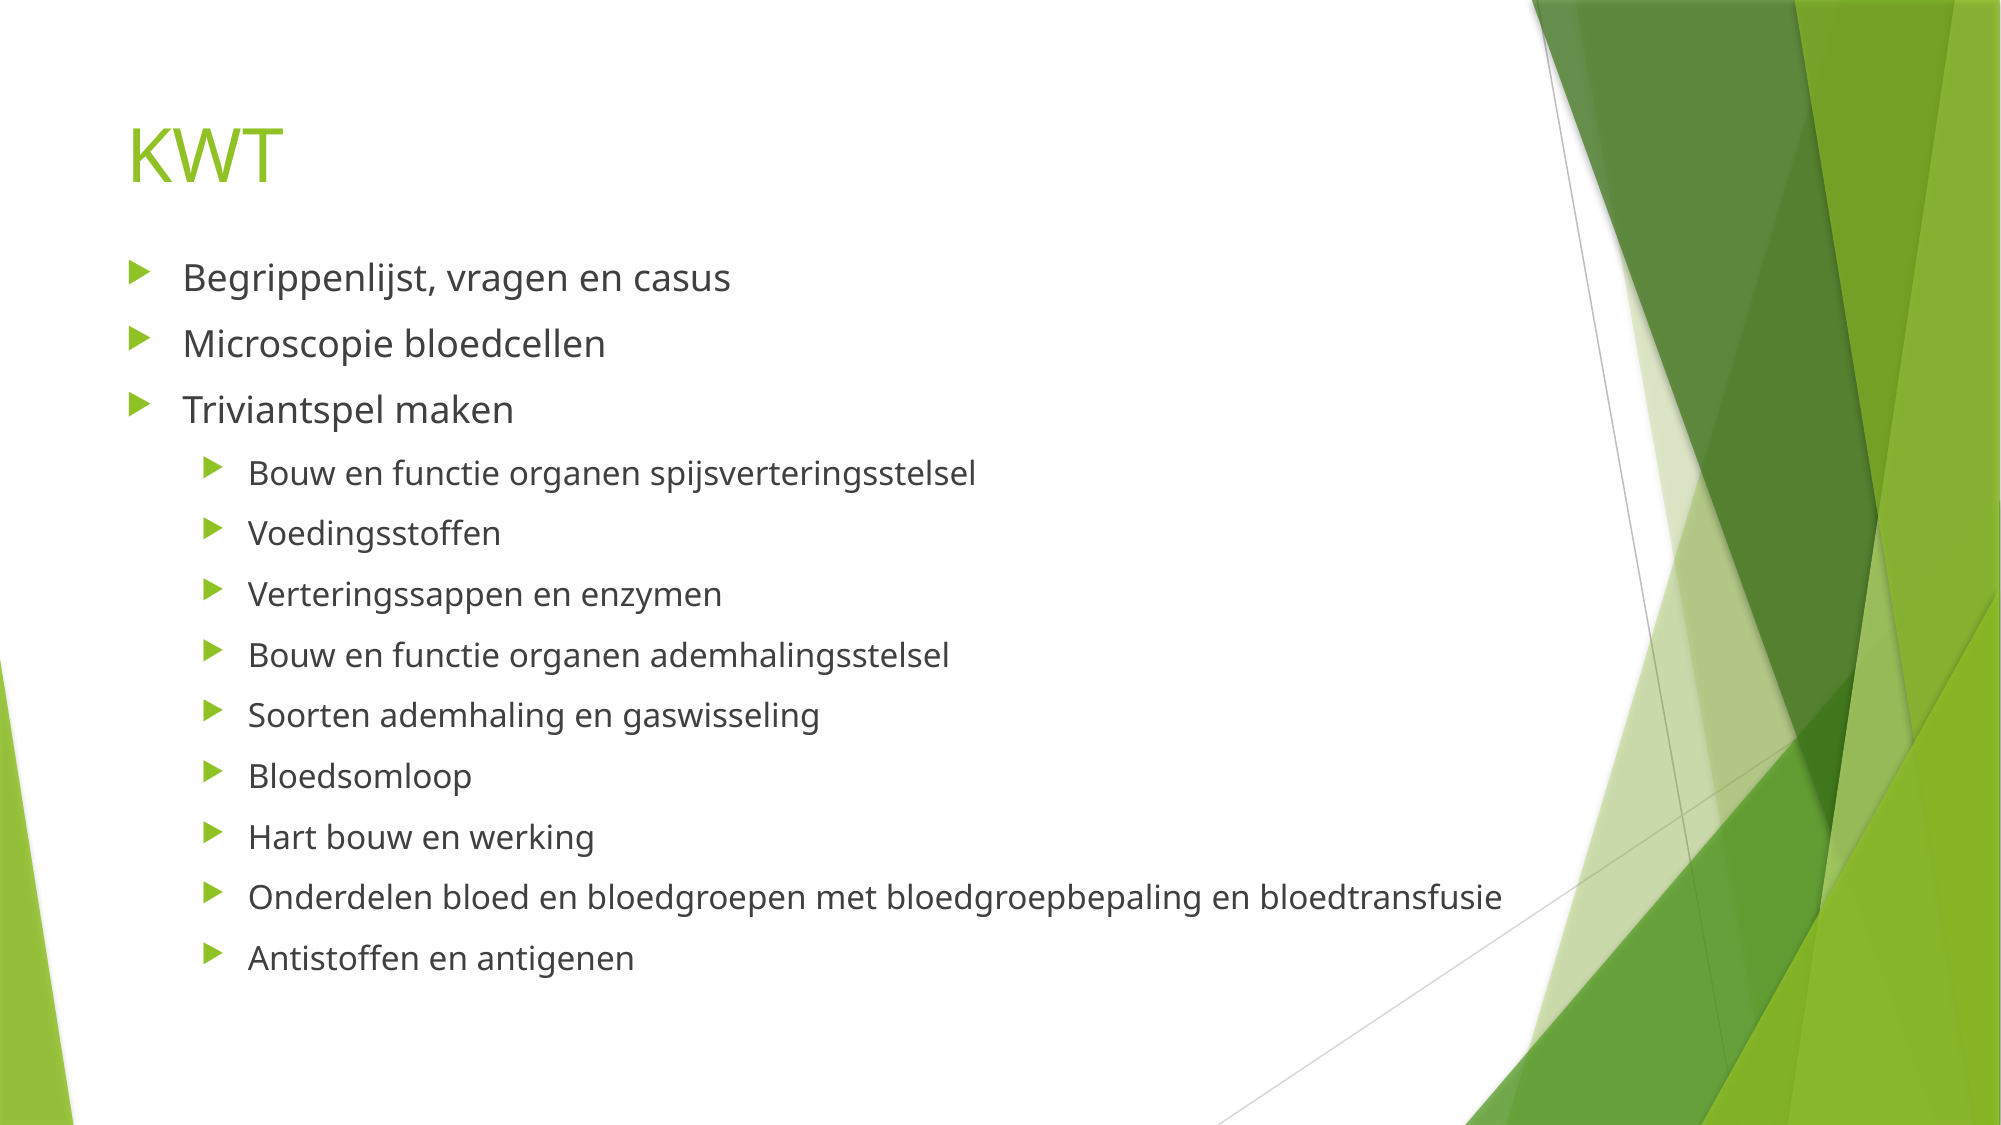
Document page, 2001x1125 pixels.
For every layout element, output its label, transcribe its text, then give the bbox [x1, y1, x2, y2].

title KWT [111, 99, 1522, 246]
list Begrippenlijst, vragen en casus Microscopie bloedcellen Triviantspel maken Bouw en functie organen spijsverteringsstelsel Voedingsstoffen Verteringssappen en enzymen Bouw en functie organen ademhalingsstelsel Soorten ademhaling en gaswisseling Bloedsomloop Hart bouw en werking Onderdelen bloed en bloedgroepen met bloedgroepbepaling en bloedtransfusie Antistoffen en antigenen [111, 246, 1522, 1025]
